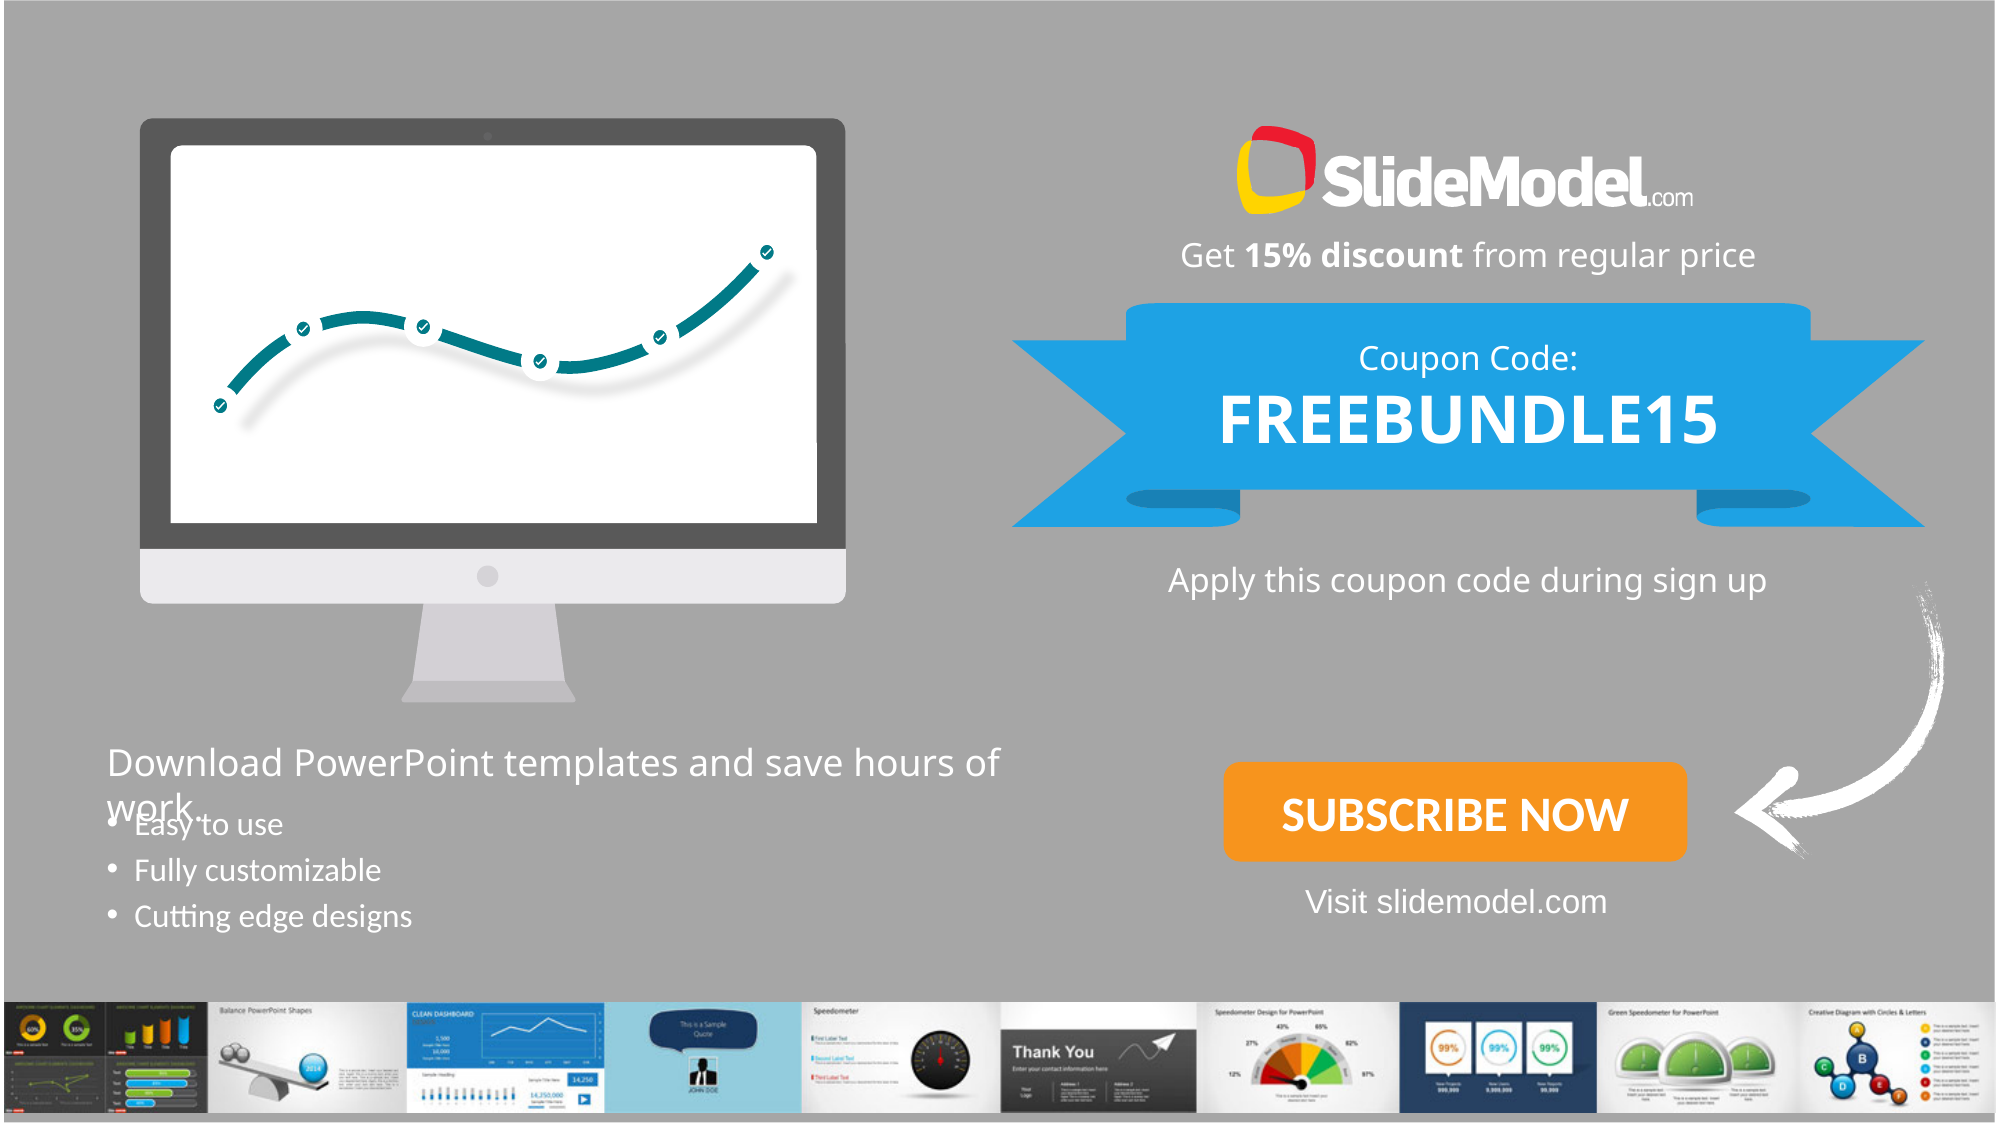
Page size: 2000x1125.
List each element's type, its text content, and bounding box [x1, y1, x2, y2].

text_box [139, 118, 846, 703]
text_box [3, 0, 1996, 1123]
text_box [1012, 303, 1925, 527]
picture [1236, 126, 1693, 214]
text_box Easy to use Fully customizable Cutting edge designs [91, 837, 863, 942]
text_box Get 15% discount from regular price [1057, 226, 1880, 282]
text_box Coupon Code: FREEBUNDLE15 [1172, 329, 1765, 464]
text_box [207, 238, 781, 420]
text_box Apply this coupon code during sign up [1129, 551, 1808, 607]
text_box Download PowerPoint templates and save hours of work. [91, 732, 1058, 837]
text_box SUBSCRIBE NOW [1222, 760, 1689, 863]
text_box [1734, 594, 1945, 860]
picture [4, 1002, 1996, 1113]
text_box Visit slidemodel.com [1248, 874, 1666, 926]
